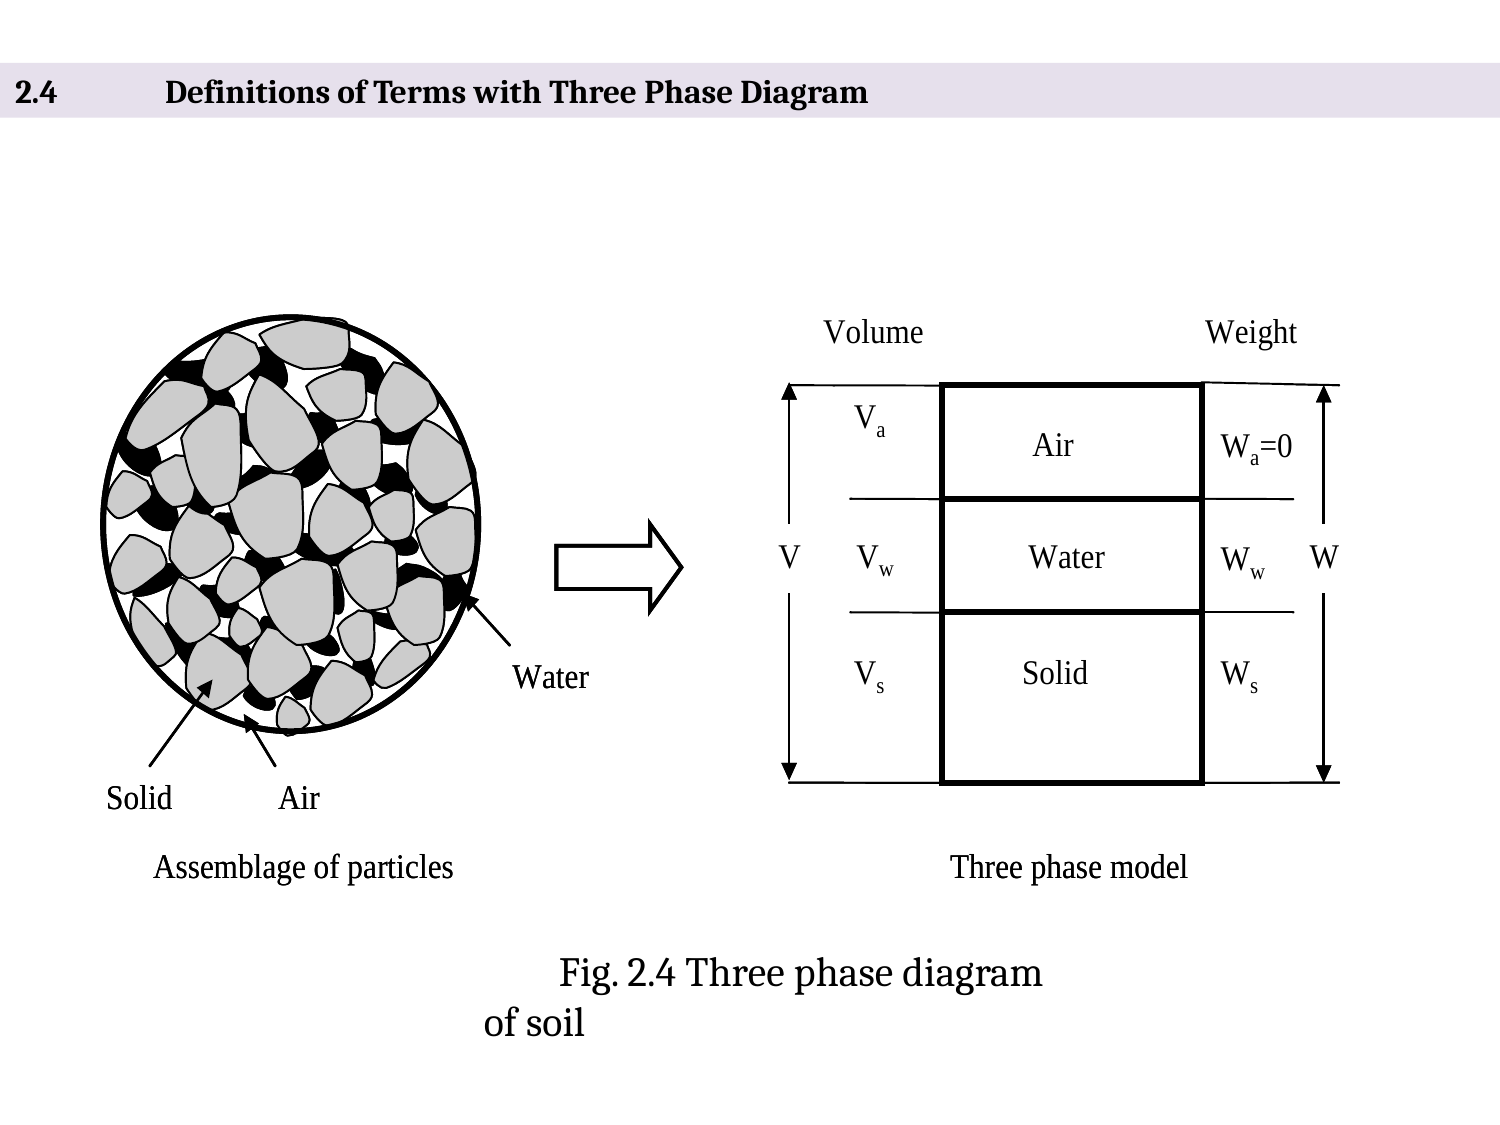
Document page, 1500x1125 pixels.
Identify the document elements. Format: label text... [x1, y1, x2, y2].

picture [87, 299, 1388, 901]
text_box Fig. 2.4 Three phase diagram of soil [468, 962, 1095, 1028]
text_box 2.4 Definitions of Terms with Three Phase Diagram [0, 62, 1500, 118]
